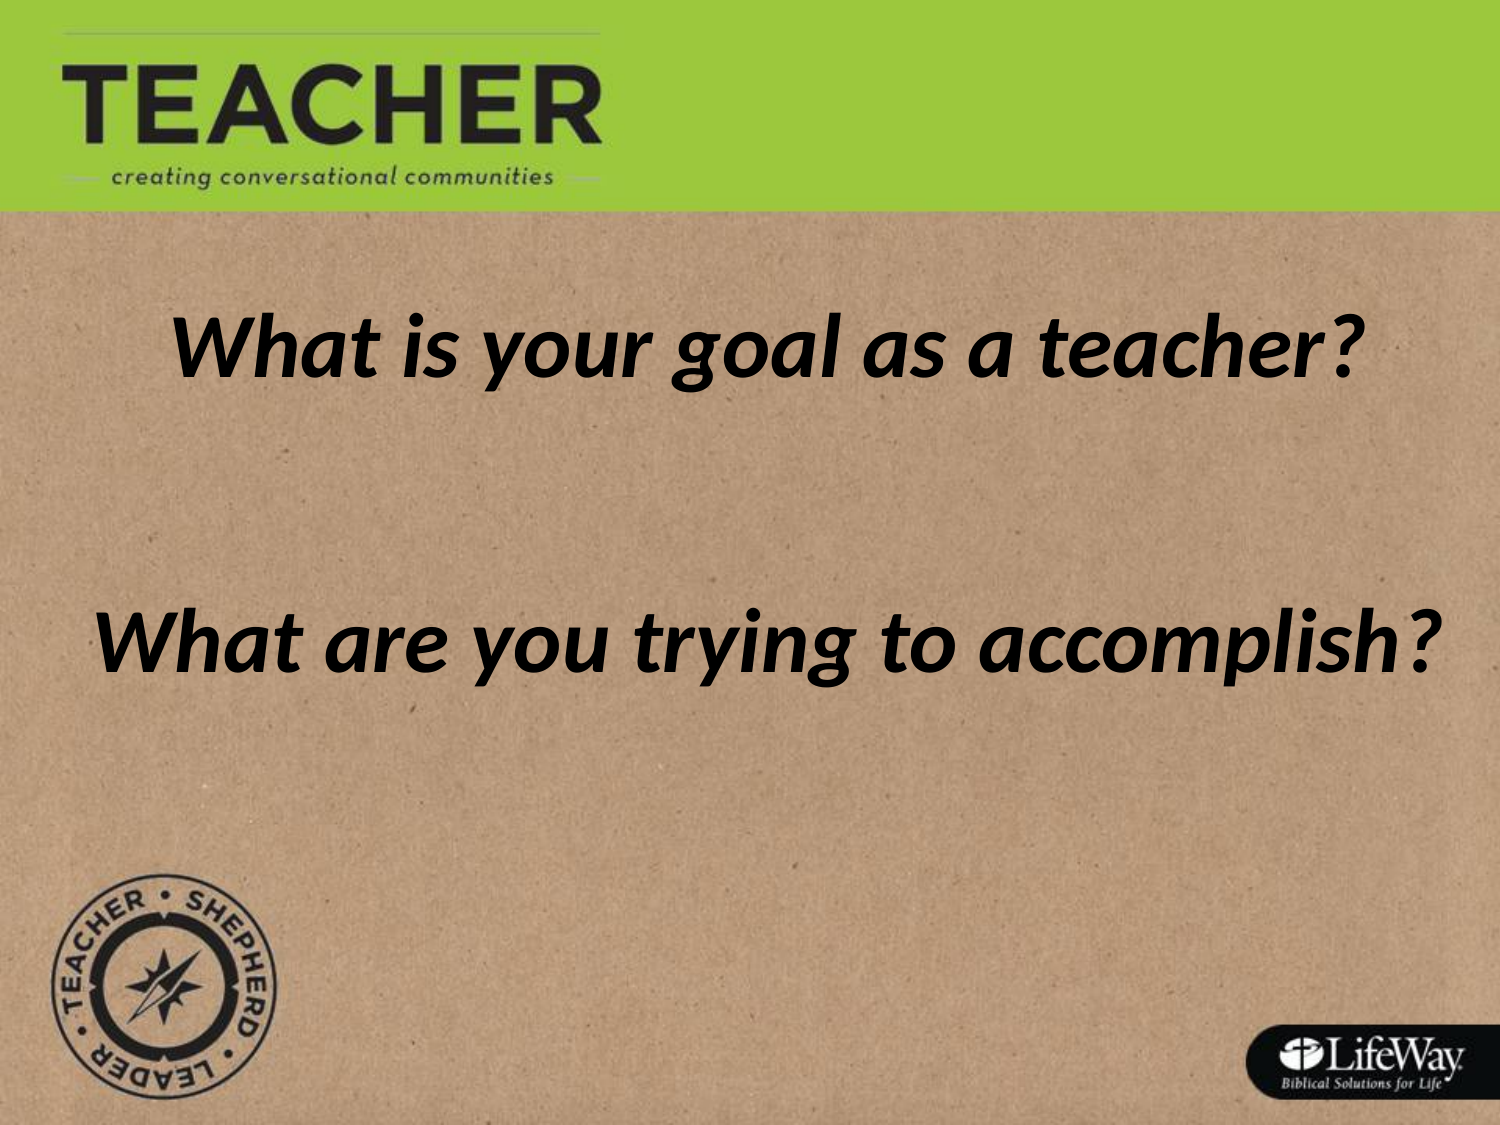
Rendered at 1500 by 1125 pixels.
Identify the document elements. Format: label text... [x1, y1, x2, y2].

picture [0, 0, 1500, 1125]
text_box What is your goal as a teacher? What are you trying to accomplish? [62, 262, 1475, 699]
